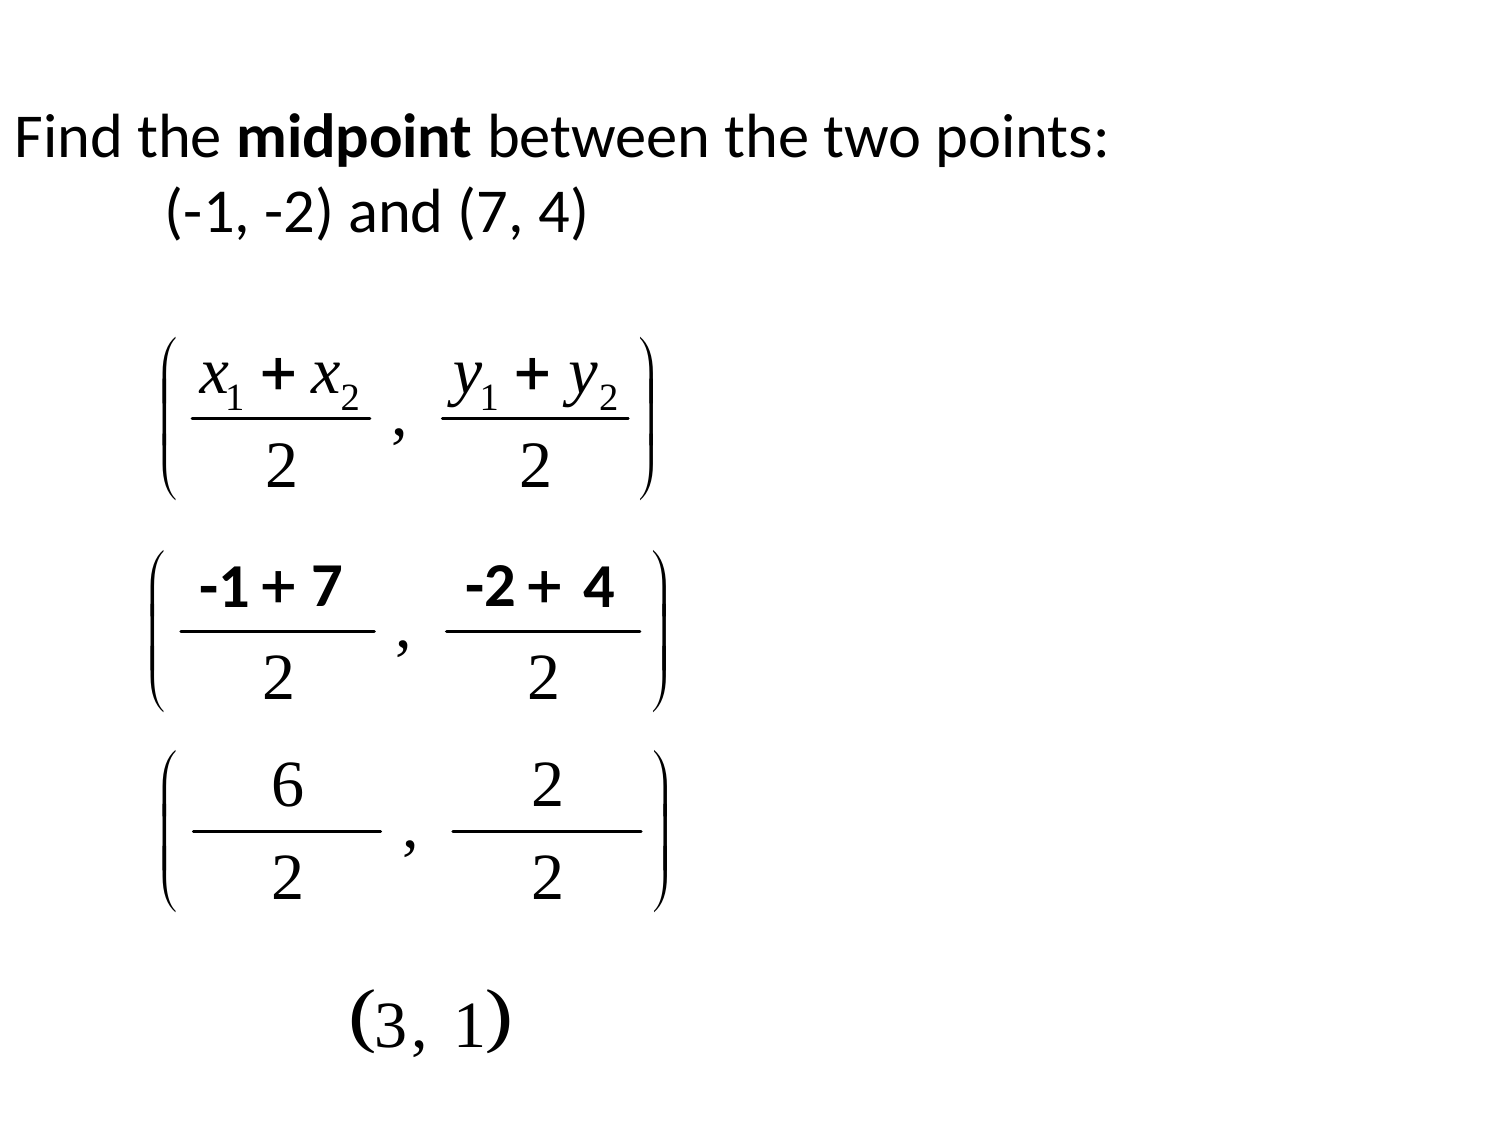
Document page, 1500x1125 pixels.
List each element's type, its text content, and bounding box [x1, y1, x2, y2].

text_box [341, 975, 519, 1087]
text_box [137, 537, 684, 726]
text_box Find the midpoint between the two points: (-1, -2) and (7, 4) [0, 87, 1500, 253]
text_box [149, 324, 674, 513]
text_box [149, 737, 686, 926]
